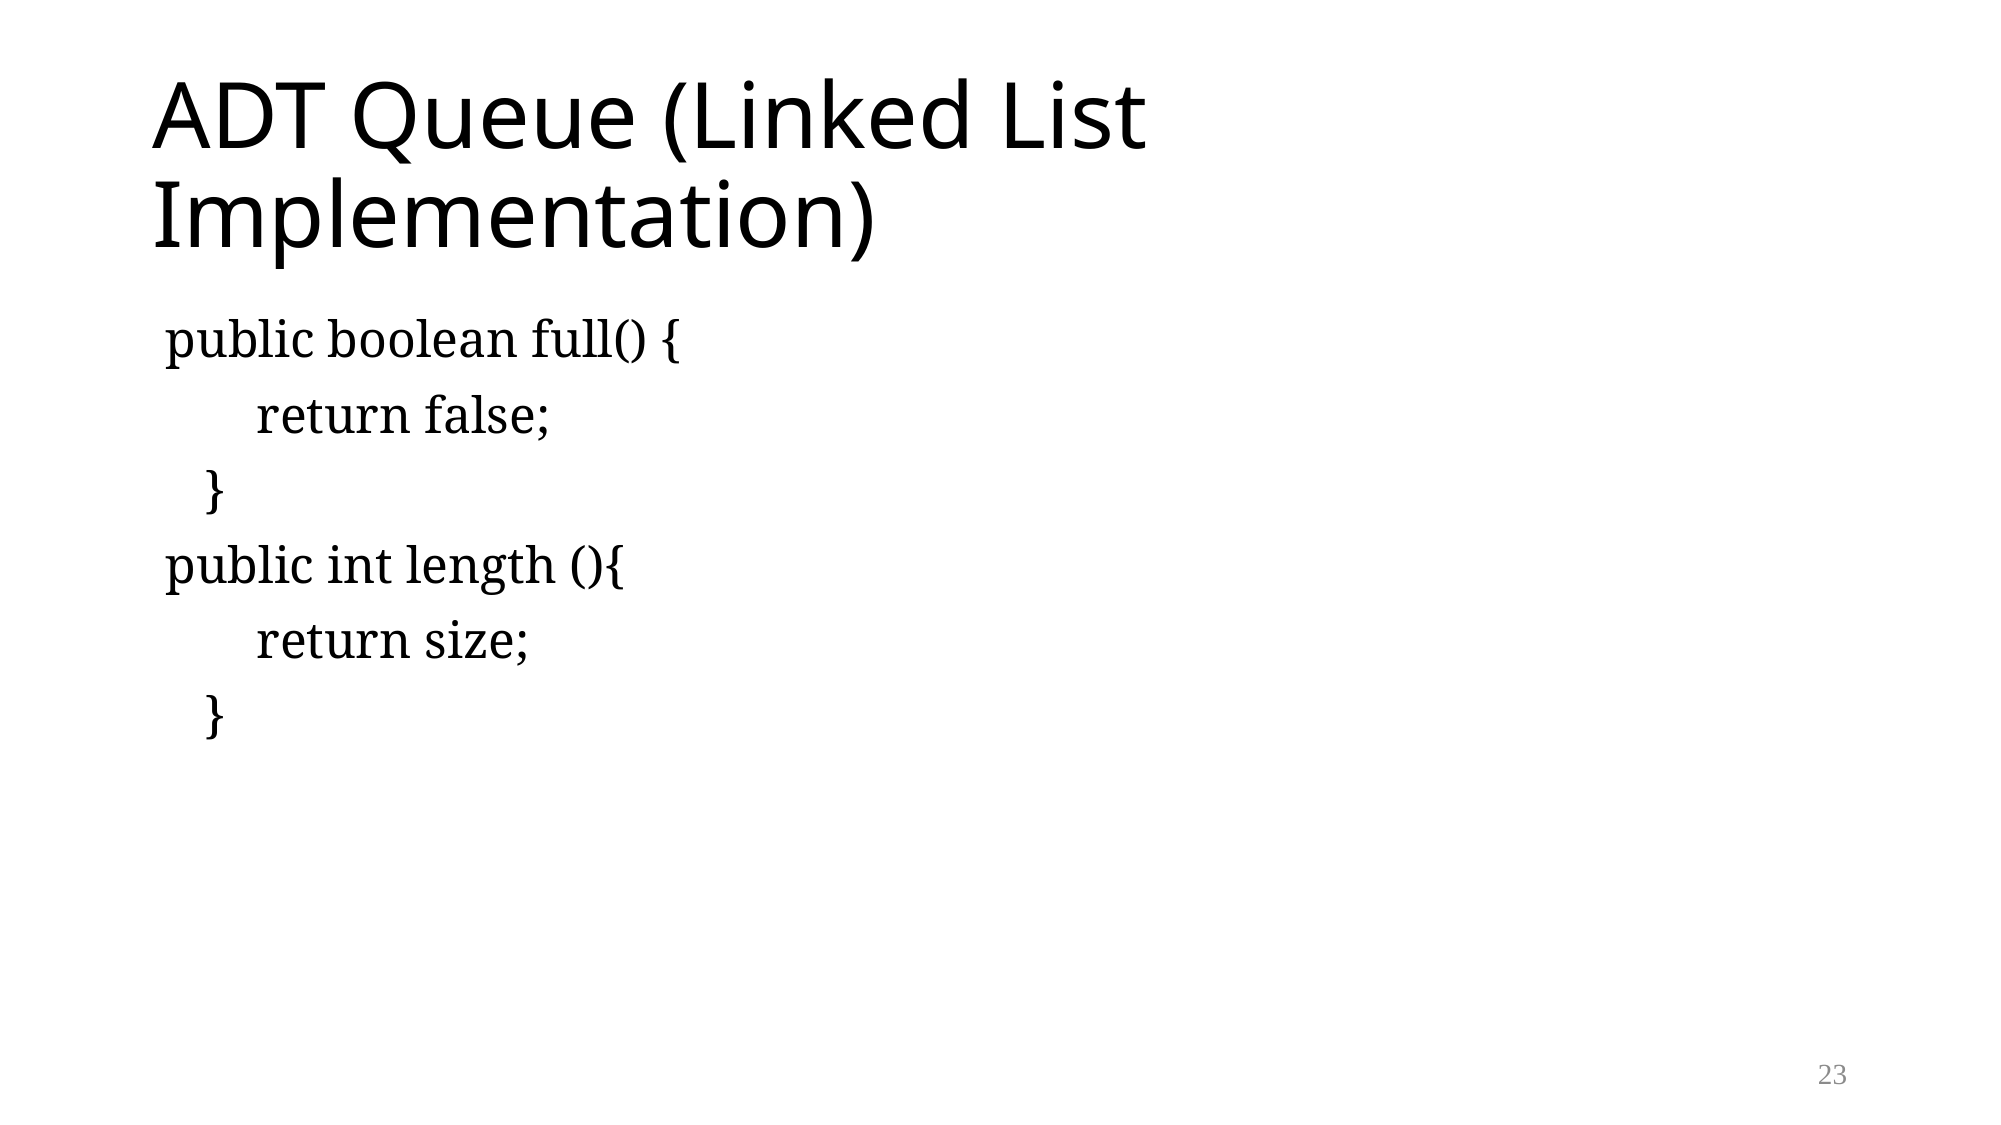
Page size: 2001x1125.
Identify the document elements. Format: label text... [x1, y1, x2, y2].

list public boolean full() { return false; } public int length (){ return size; } [137, 299, 1863, 1014]
title ADT Queue (Linked List Implementation) [137, 59, 1863, 278]
slide_number 23 [1412, 1042, 1863, 1103]
